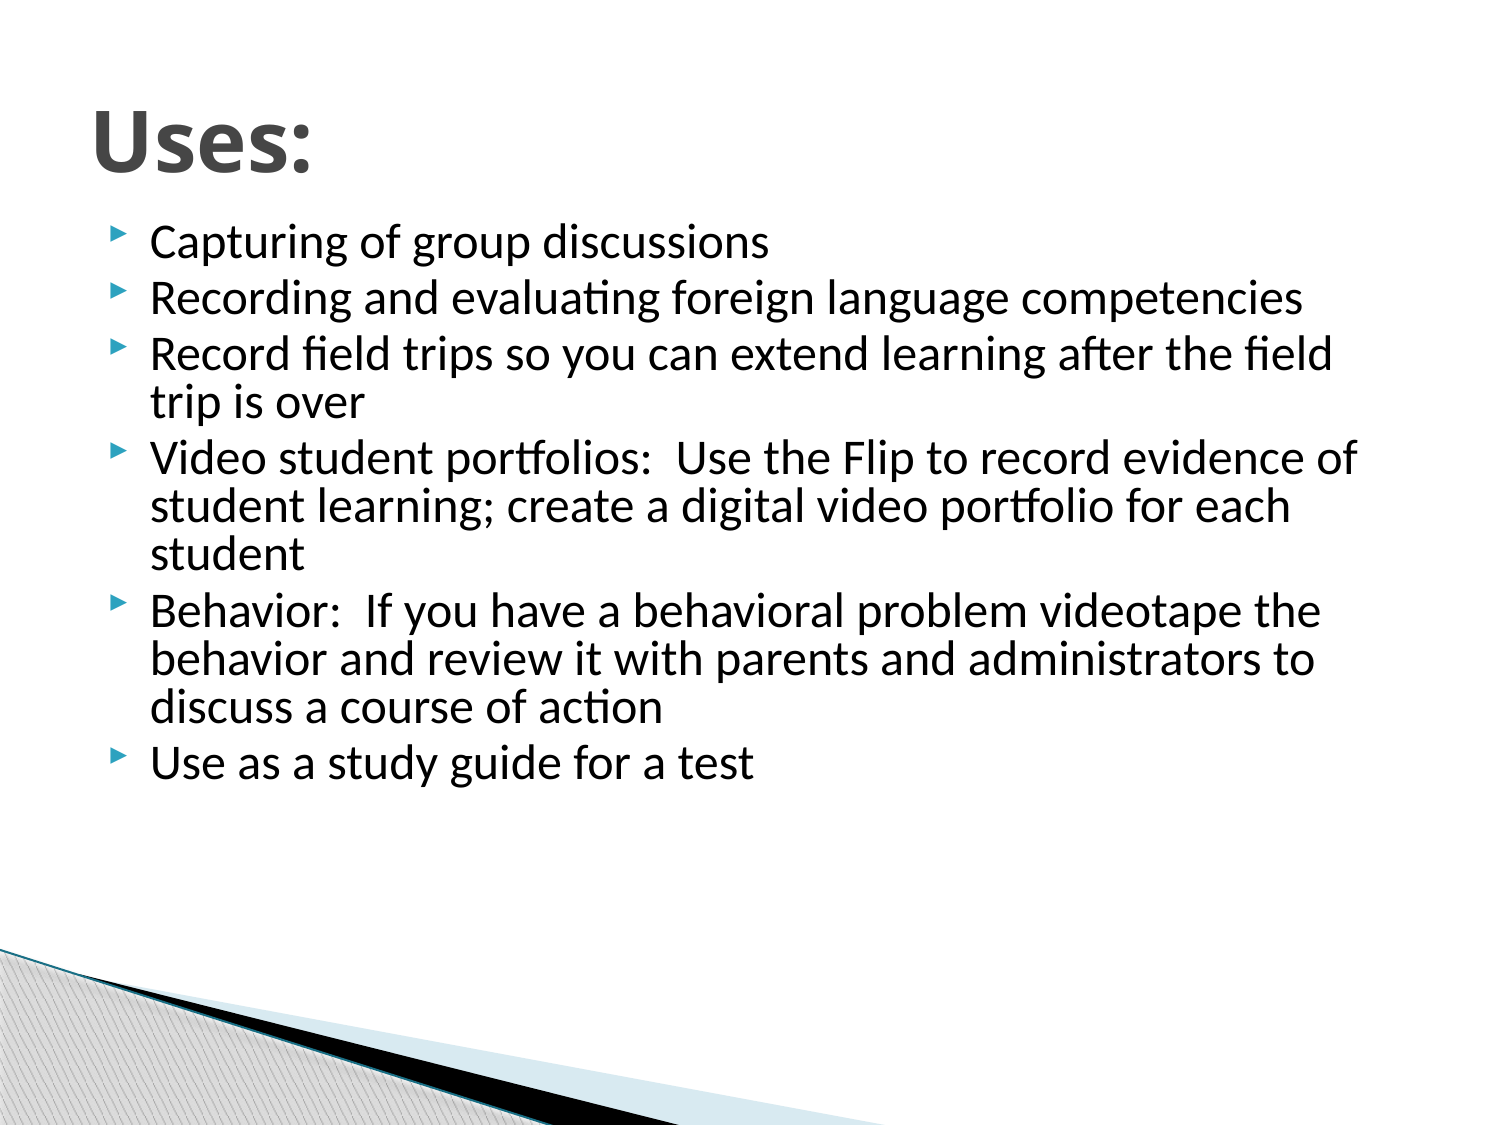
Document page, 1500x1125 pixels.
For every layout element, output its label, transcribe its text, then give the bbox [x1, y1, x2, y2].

list Capturing of group discussions Recording and evaluating foreign language competencies Record field trips so you can extend learning after the field trip is over Video student portfolios: Use the Flip to record evidence of student learning; create a digital video portfolio for each student Behavior: If you have a behavioral problem videotape the behavior and review it with parents and administrators to discuss a course of action Use as a study guide for a test [75, 233, 1425, 986]
title Uses: [75, 45, 1425, 233]
